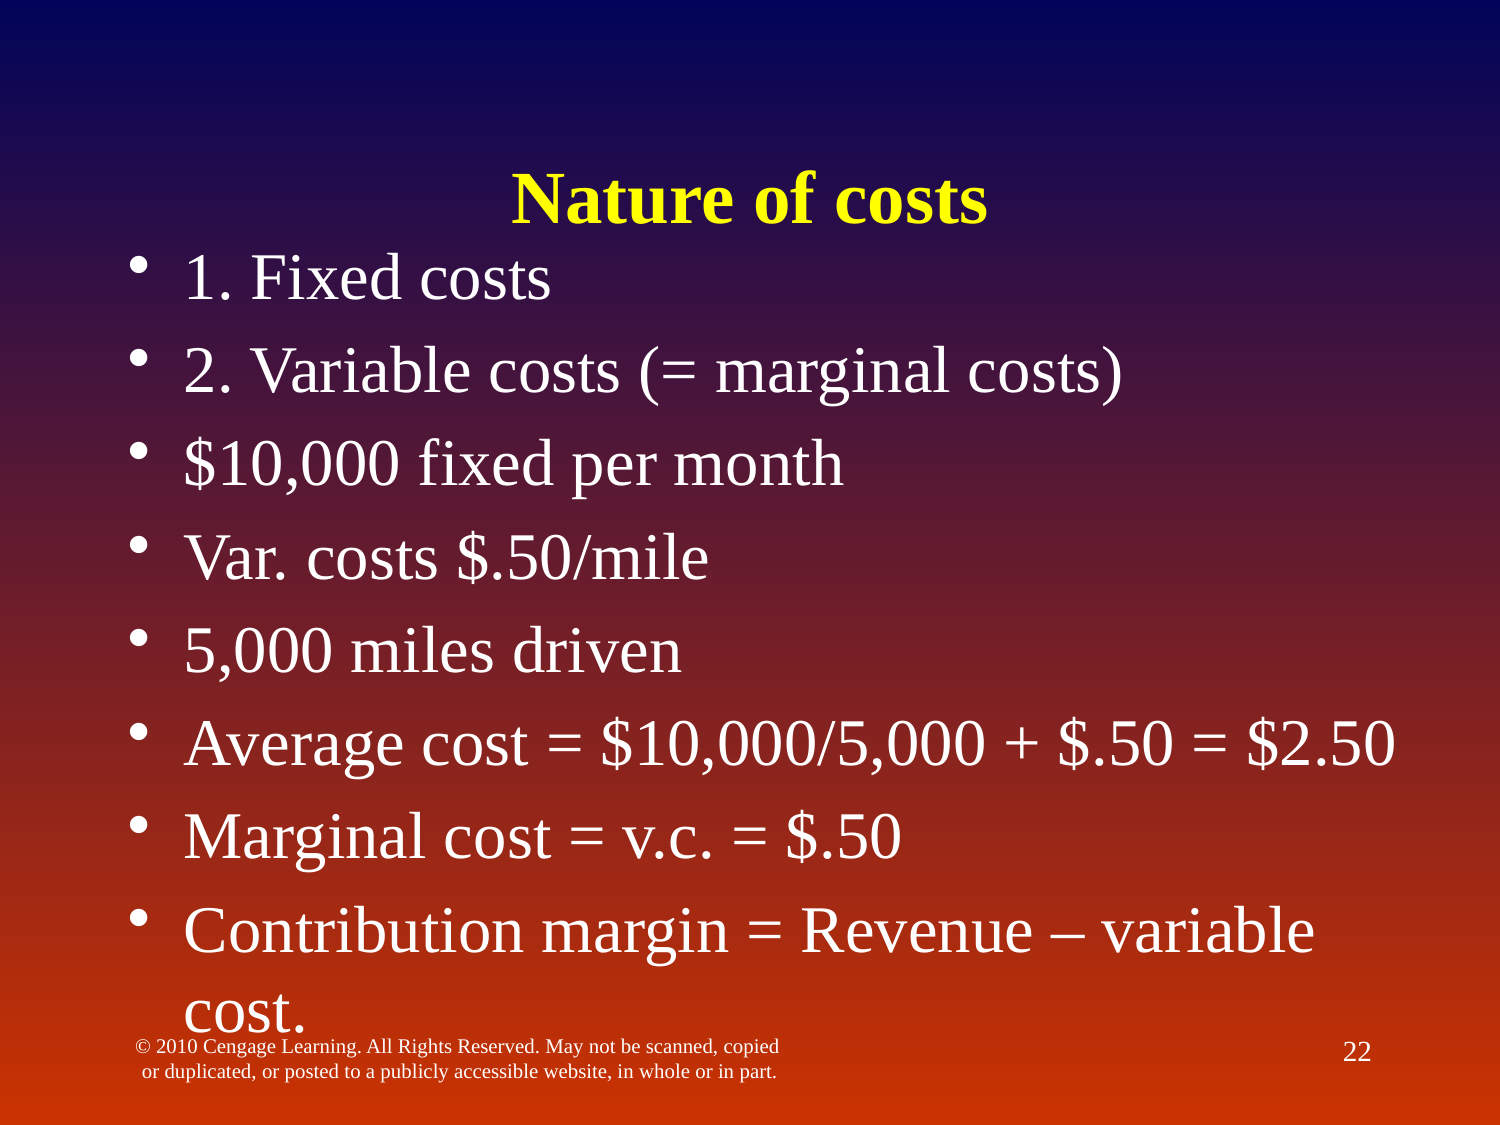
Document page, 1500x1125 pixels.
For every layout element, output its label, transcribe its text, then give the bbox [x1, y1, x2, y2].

footer © 2010 Cengage Learning. All Rights Reserved. May not be scanned, copied or duplicated, or posted to a publicly accessible website, in whole or in part. [112, 1024, 813, 1101]
list 1. Fixed costs 2. Variable costs (= marginal costs) $10,000 fixed per month Var. costs $.50/mile 5,000 miles driven Average cost = $10,000/5,000 + $.50 = $2.50 Marginal cost = v.c. = $.50 Contribution margin = Revenue – variable cost. [112, 224, 1426, 1001]
slide_number 22 [1074, 1024, 1388, 1101]
title Nature of costs [112, 99, 1388, 224]
